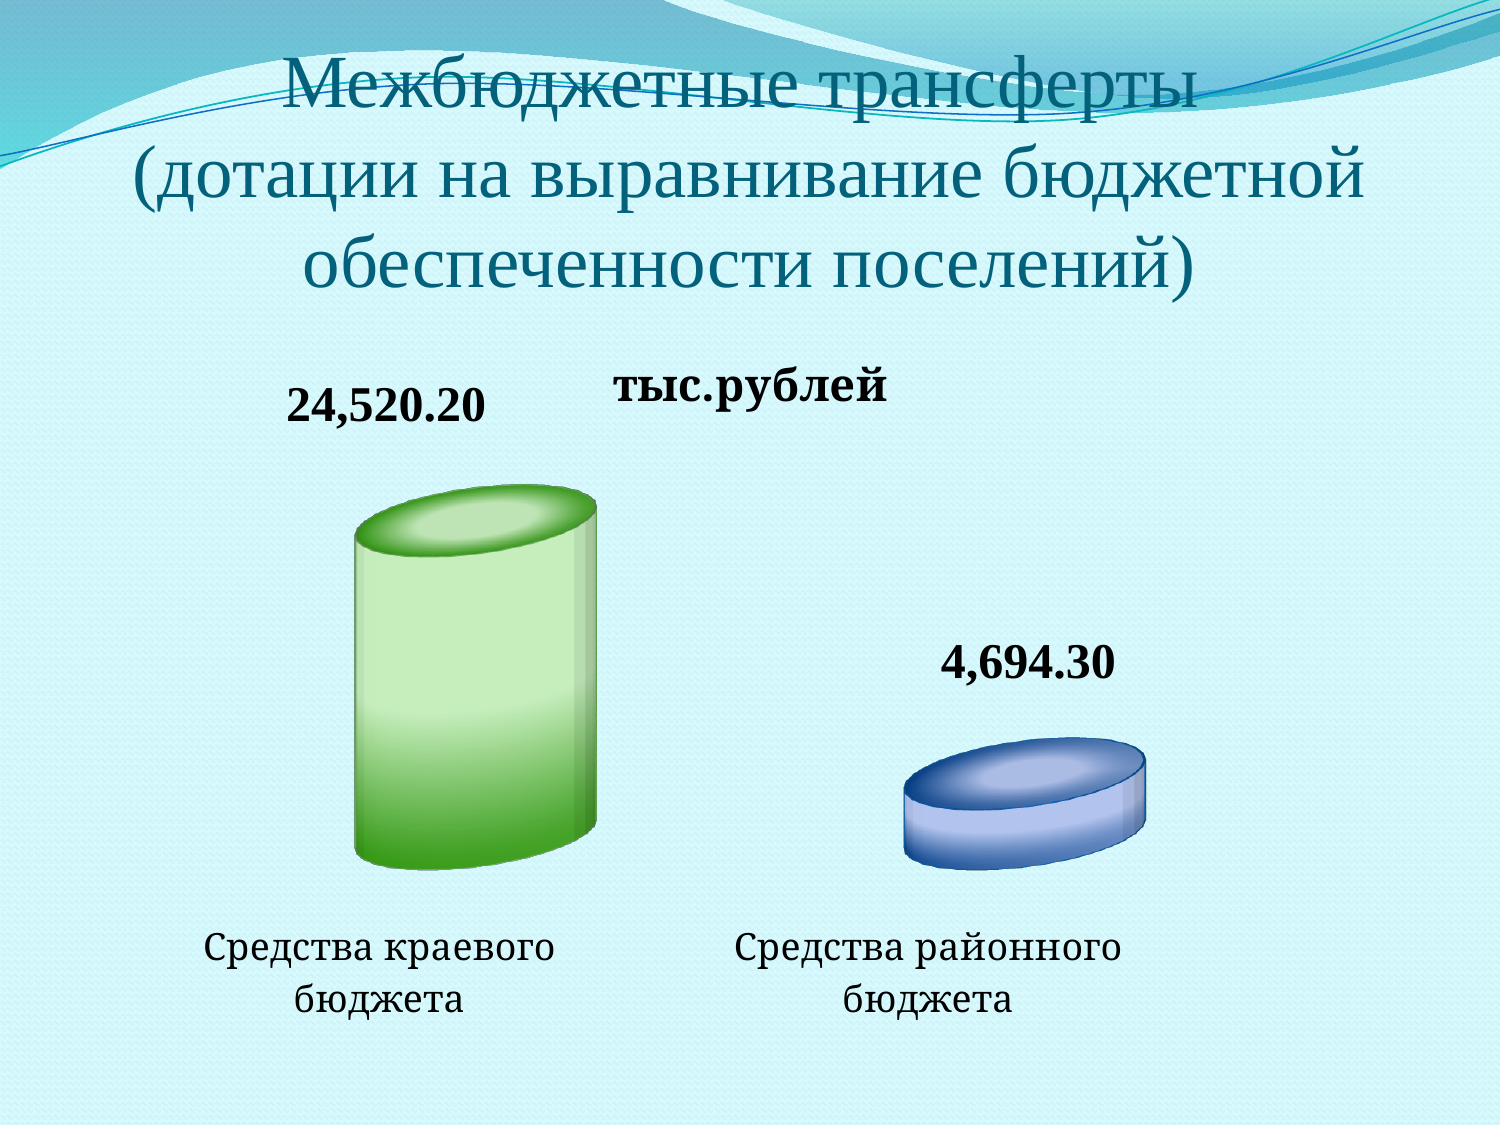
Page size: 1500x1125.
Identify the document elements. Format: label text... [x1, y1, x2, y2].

chart [74, 317, 1426, 1038]
title Межбюджетные трансферты (дотации на выравнивание бюджетной обеспеченности поселений) [75, 115, 1425, 303]
